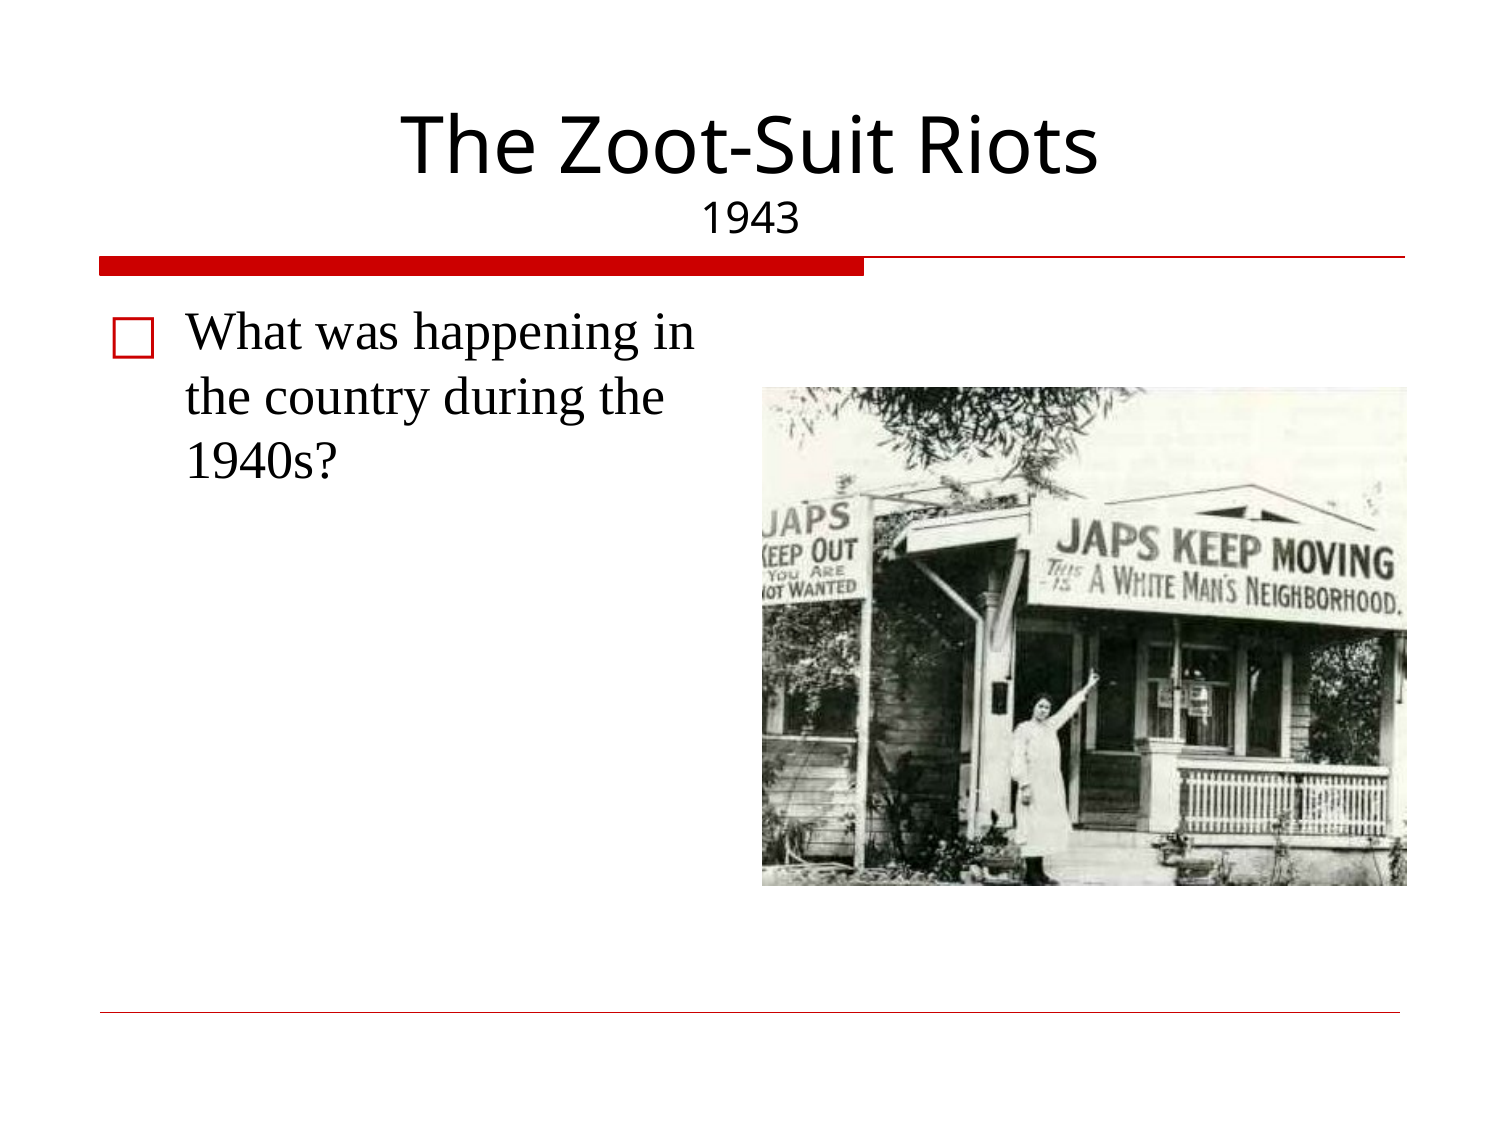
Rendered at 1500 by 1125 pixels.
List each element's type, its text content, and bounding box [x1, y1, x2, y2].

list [762, 387, 1407, 886]
title The Zoot-Suit Riots 1943 [94, 50, 1407, 250]
list What was happening in the country during the 1940s? [92, 287, 737, 988]
